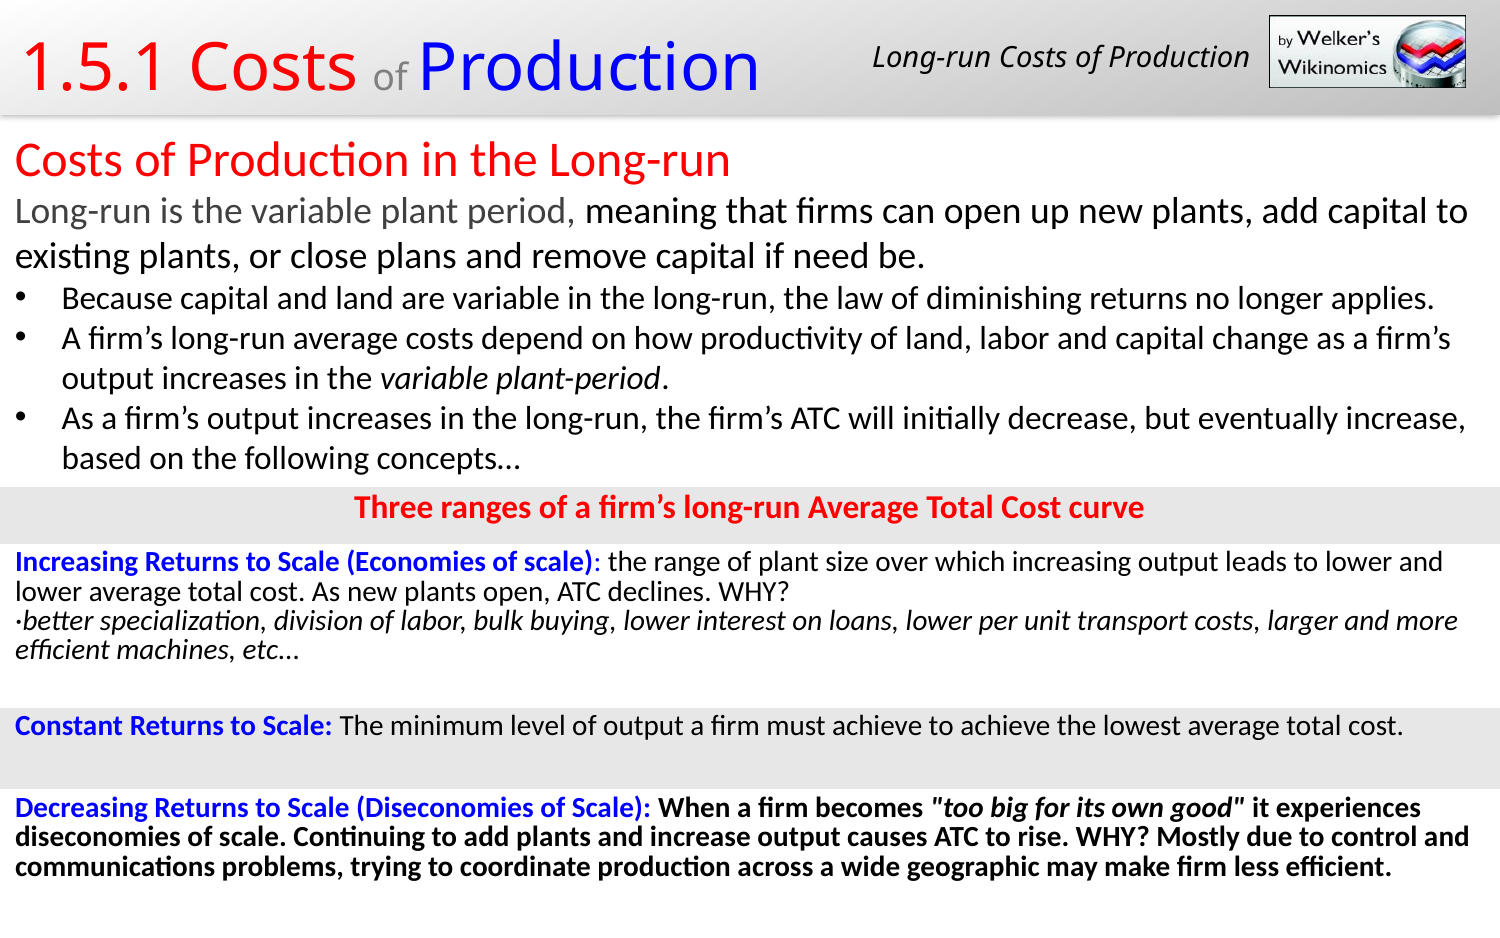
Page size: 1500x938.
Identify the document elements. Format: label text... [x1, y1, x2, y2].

table_cell Increasing Returns to Scale (Economies of scale): the range of plant size over which increasing output leads to lower and lower average total cost. As new plants open, ATC declines. WHY? ·better specialization, division of labor, bulk buying, lower interest on loans, lower per unit transport costs, larger and more efficient machines, etc... [0, 544, 1500, 708]
table_cell Decreasing Returns to Scale (Diseconomies of Scale): When a firm becomes "too big for its own good" it experiences diseconomies of scale. Continuing to add plants and increase output causes ATC to rise. WHY? Mostly due to control and communications problems, trying to coordinate production across a wide geographic may make firm less efficient. [0, 789, 1500, 938]
table_cell Constant Returns to Scale: The minimum level of output a firm must achieve to achieve the lowest average total cost. [0, 708, 1500, 789]
table_header Three ranges of a firm’s long-run Average Total Cost curve [0, 487, 1500, 544]
text_box Costs of Production in the Long-run Long-run is the variable plant period, meaning that firms can open up new plants, add capital to existing plants, or close plans and remove capital if need be. Because capital and land are variable in the long-run, the law of diminishing returns no longer applies. A firm’s long-run average costs depend on how productivity of land, labor and capital change as a firm’s output increases in the variable plant-period. As a firm’s output increases in the long-run, the firm’s ATC will initially decrease, but eventually increase, based on the following concepts… [0, 123, 1500, 484]
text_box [0, 0, 1500, 115]
